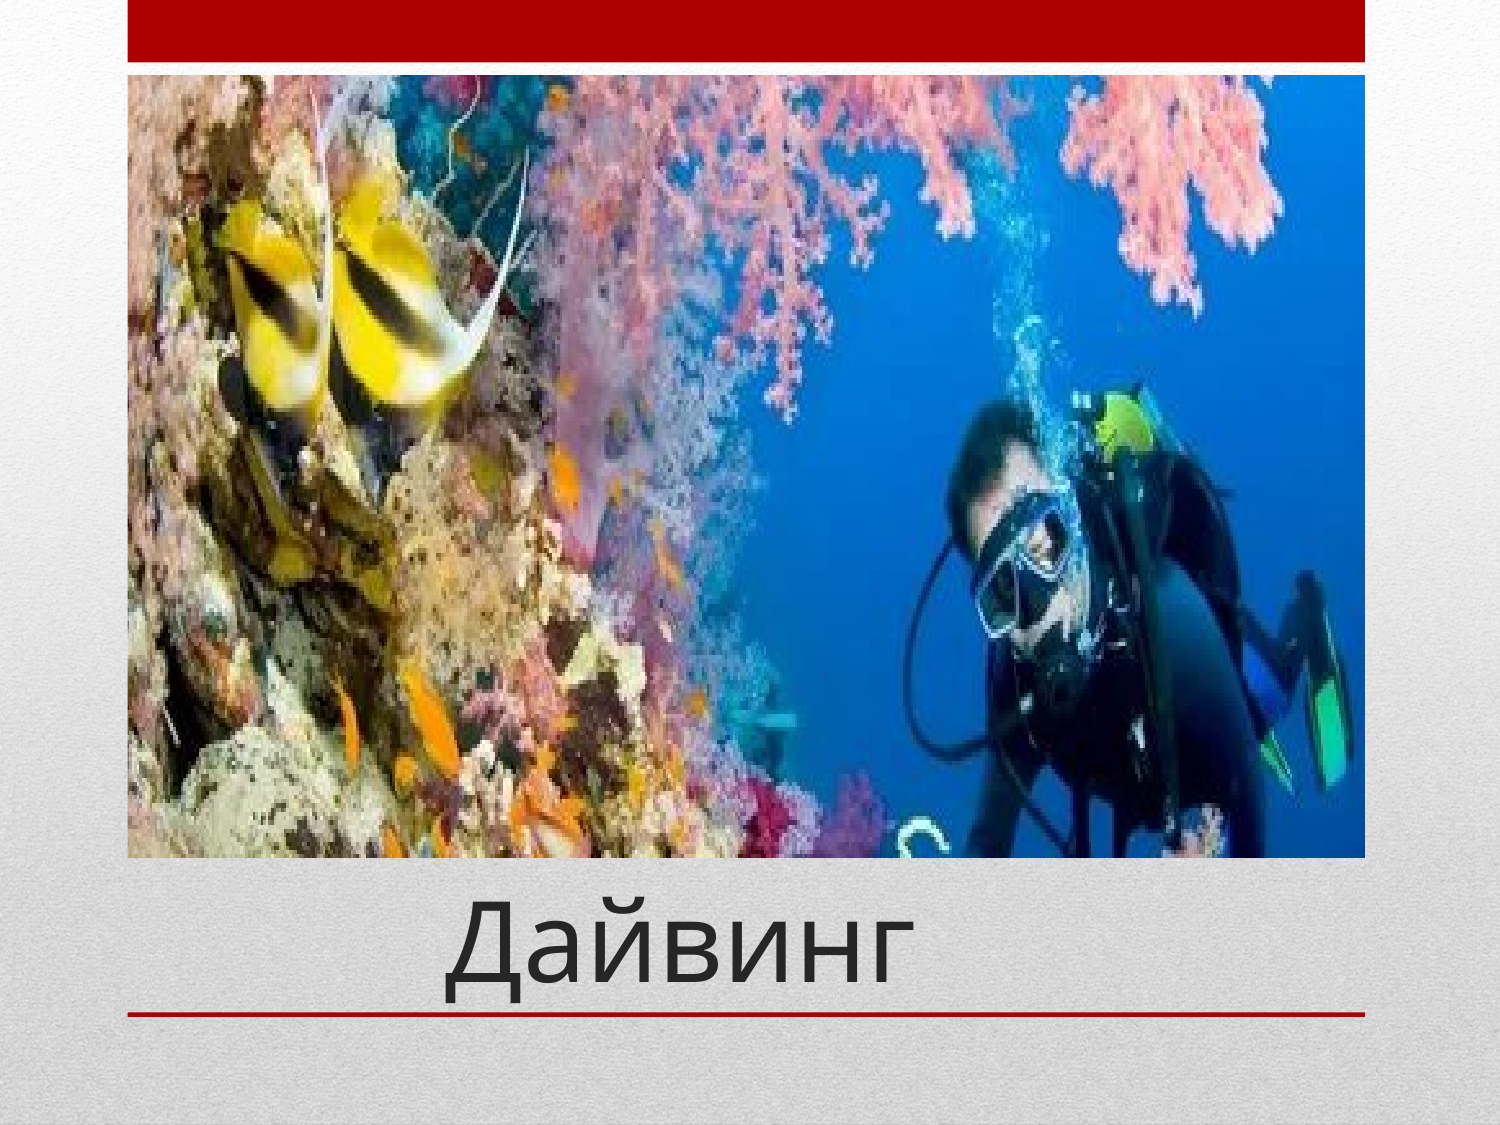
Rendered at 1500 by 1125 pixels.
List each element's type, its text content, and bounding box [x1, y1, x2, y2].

picture [126, 74, 1366, 859]
title Дайвинг [124, 867, 1238, 1013]
